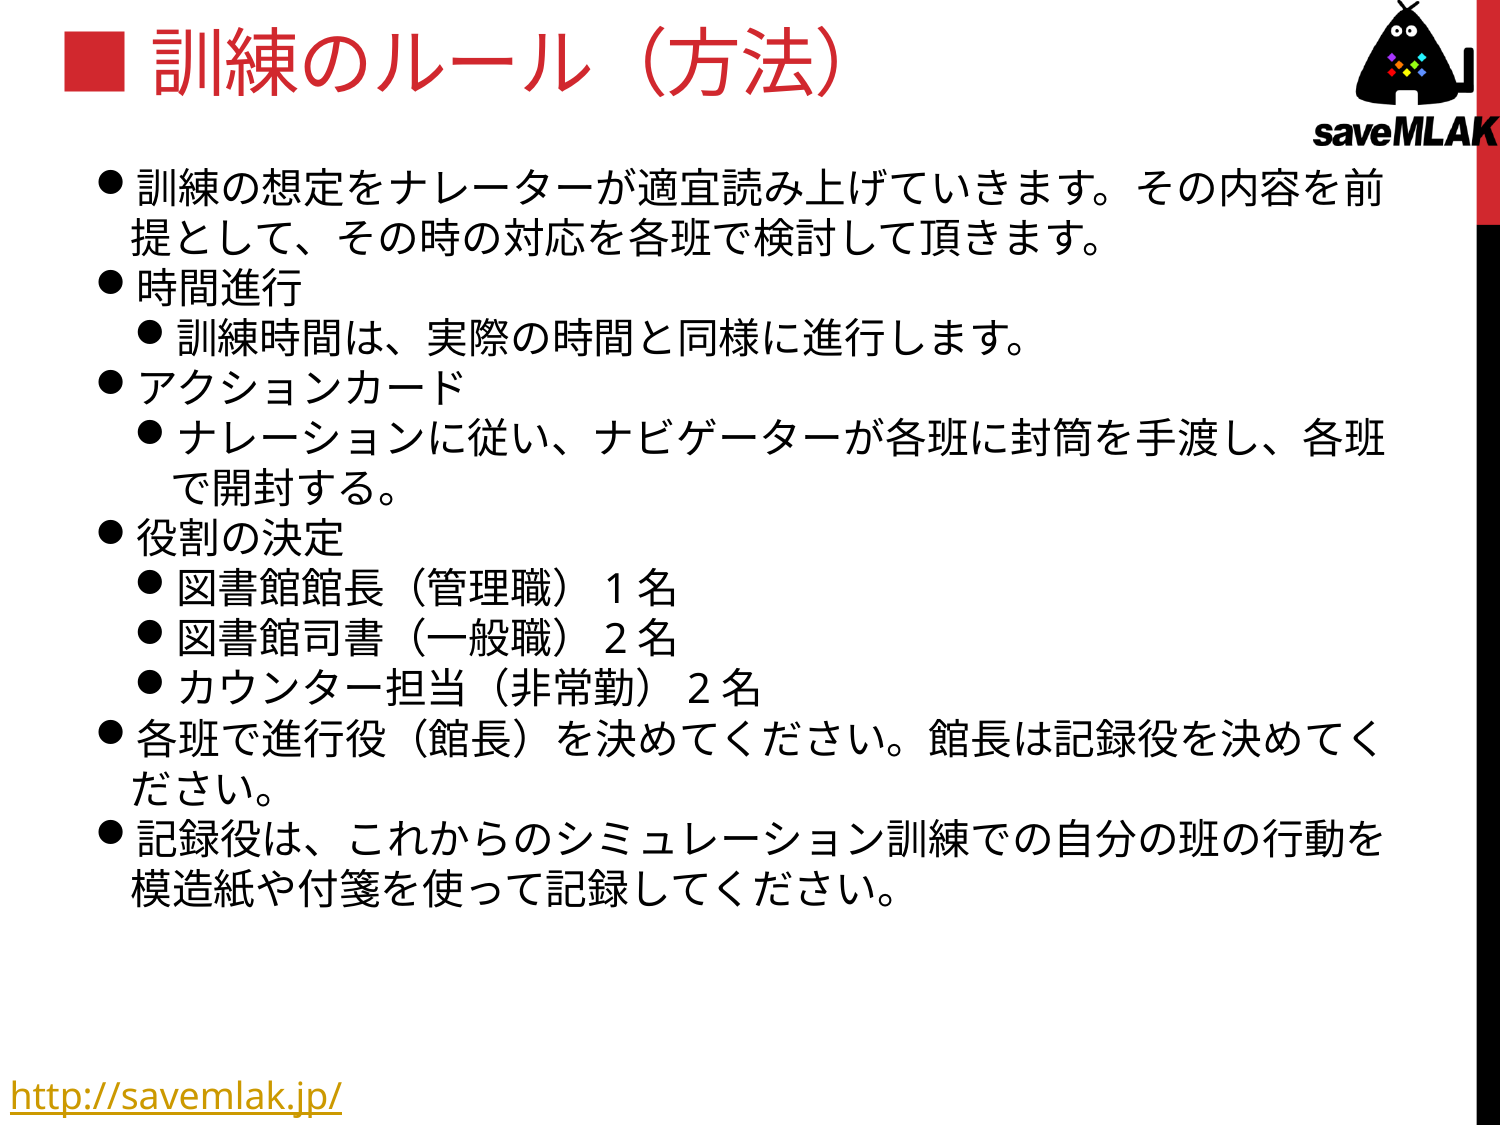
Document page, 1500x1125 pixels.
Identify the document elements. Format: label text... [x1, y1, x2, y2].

picture [1313, 0, 1500, 146]
title ■訓練のルール（方法） [42, 40, 1281, 114]
text_box 訓練の想定をナレーターが適宜読み上げていきます。その内容を前提として、その時の対応を各班で検討して頂きます。 時間進行 訓練時間は、実際の時間と同様に進行します。 アクションカード ナレーションに従い、ナビゲーターが各班に封筒を手渡し、各班で開封する。 役割の決定 図書館館長（管理職）1名 図書館司書（一般職）2名 カウンター担当（非常勤）2名 各班で進行役（館長）を決めてください。館長は記録役を決めてください。 記録役は、これからのシミュレーション訓練での自分の班の行動を模造紙や付箋を使って記録してください。 [80, 154, 1416, 920]
text_box http://savemlak.jp/ [0, 1064, 358, 1125]
